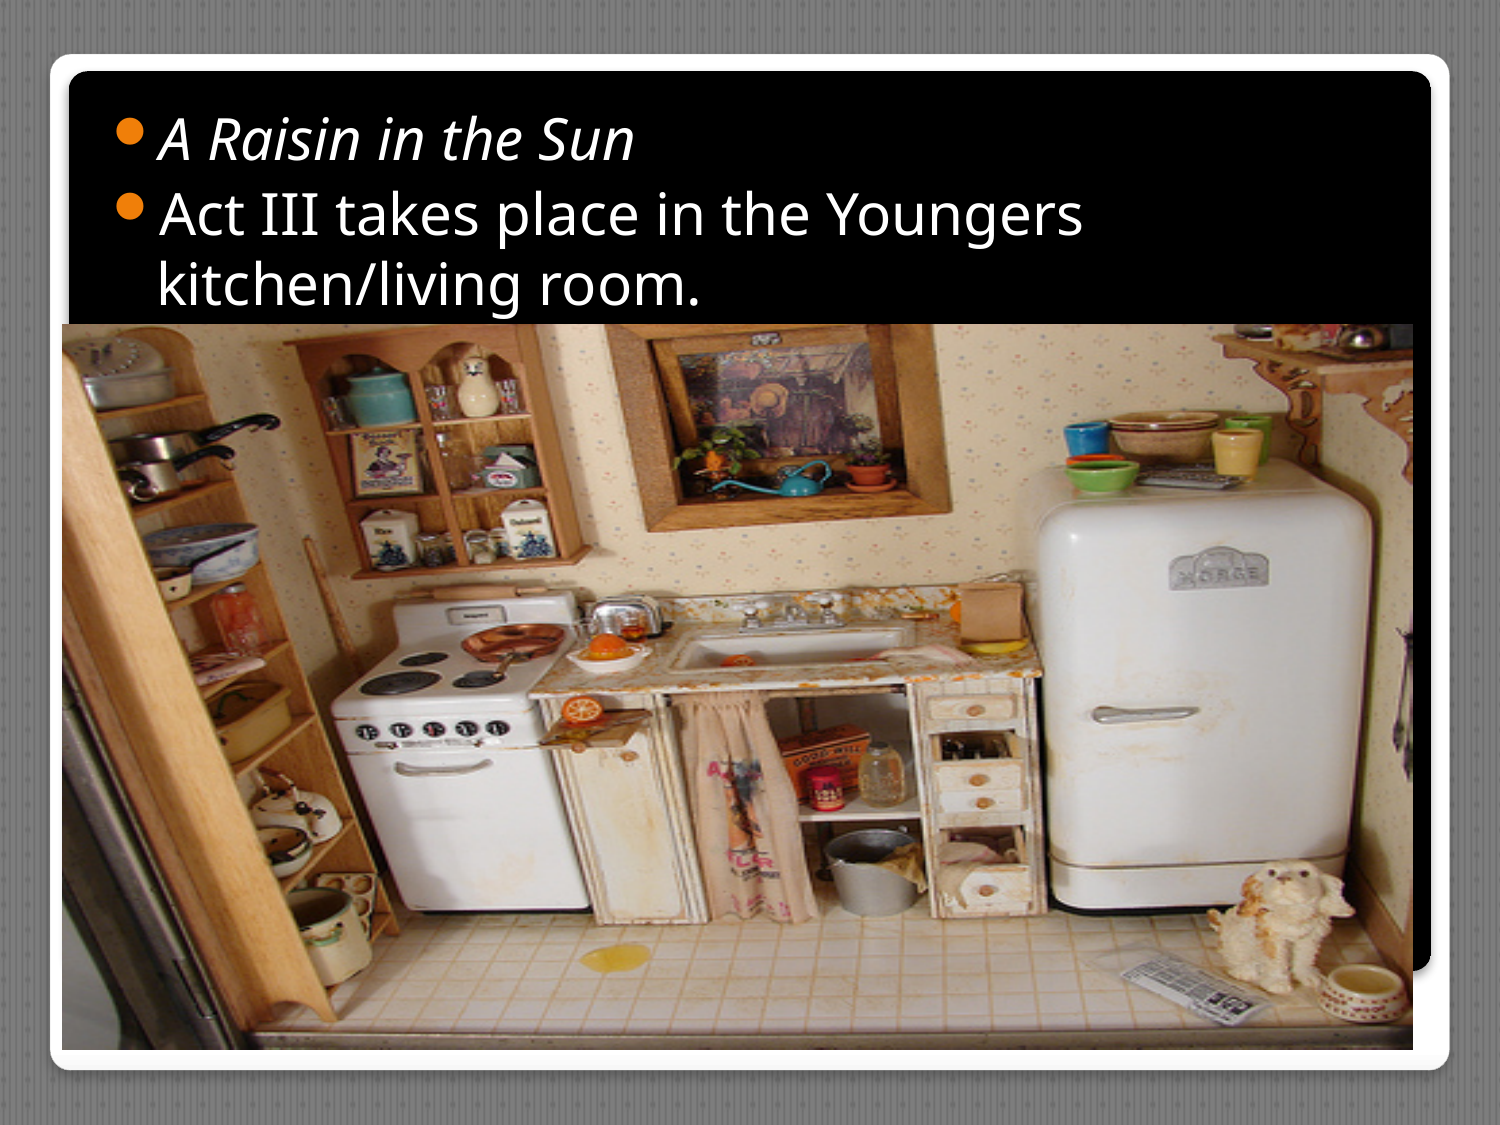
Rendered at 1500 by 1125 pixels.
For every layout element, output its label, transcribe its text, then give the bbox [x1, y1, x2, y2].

picture [62, 324, 1413, 1051]
list A Raisin in the Sun Act III takes place in the Youngers kitchen/living room. [82, 86, 1425, 774]
